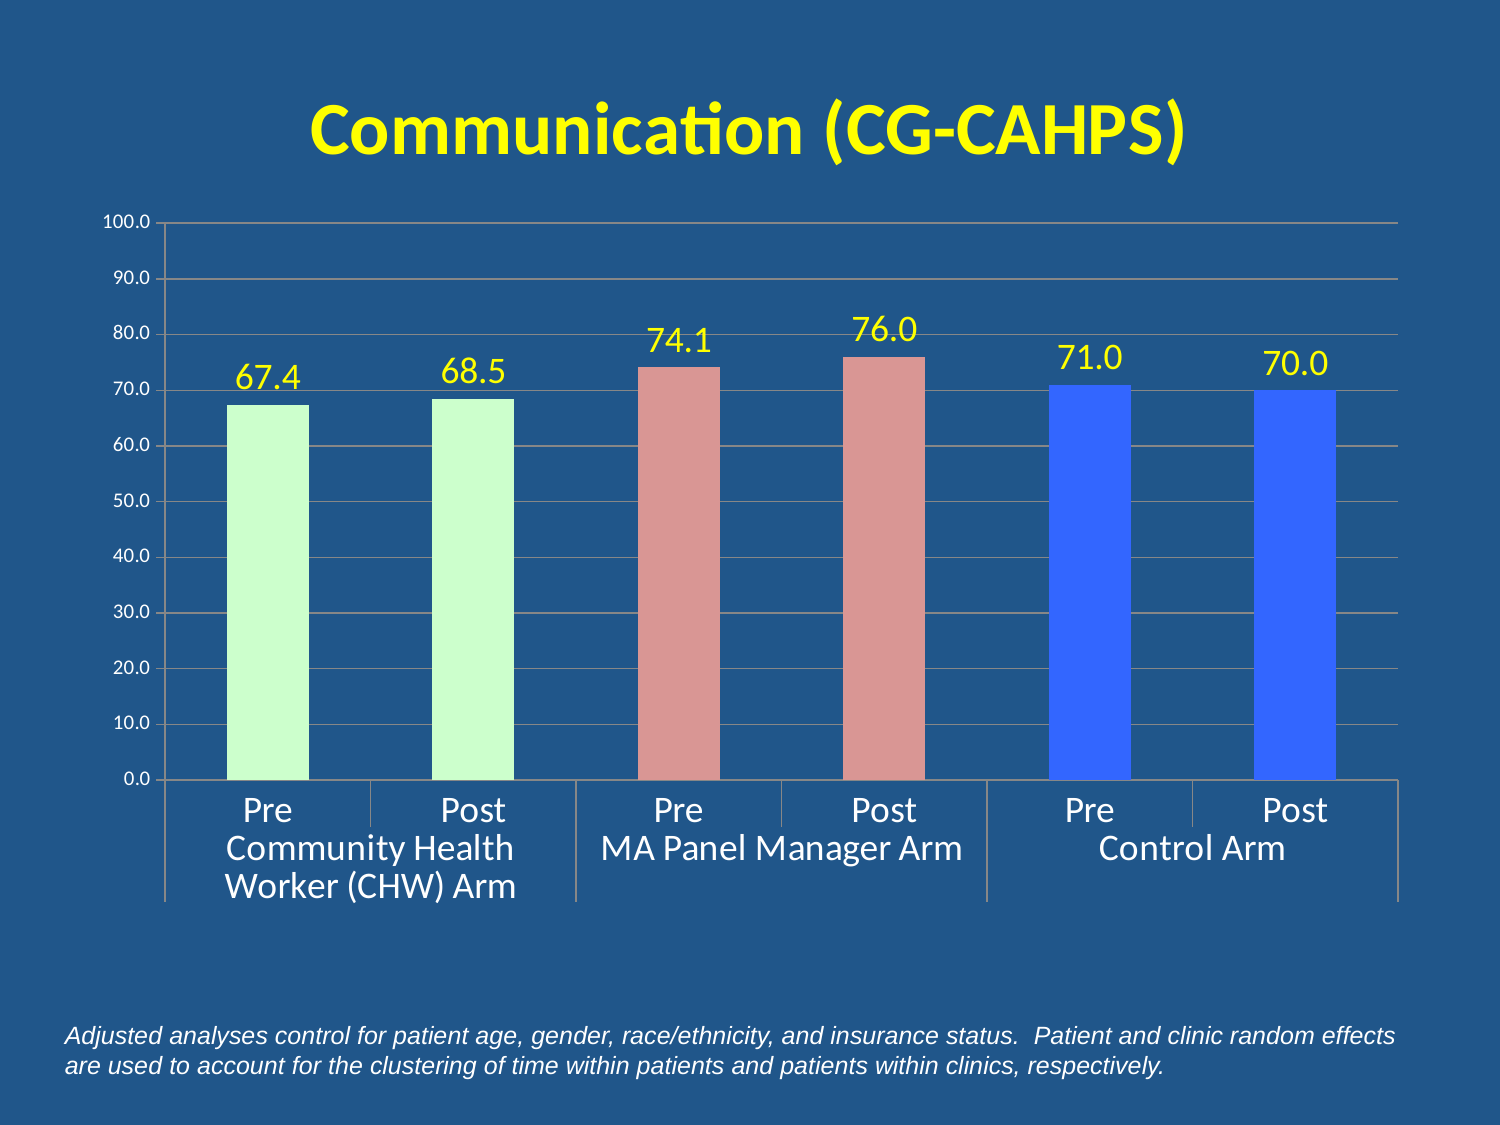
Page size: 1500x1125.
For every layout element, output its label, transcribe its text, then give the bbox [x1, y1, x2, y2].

text_box Adjusted analyses control for patient age, gender, race/ethnicity, and insurance status. Patient and clinic random effects are used to account for the clustering of time within patients and patients within clinics, respectively. [50, 1012, 1438, 1088]
chart [74, 49, 1426, 926]
